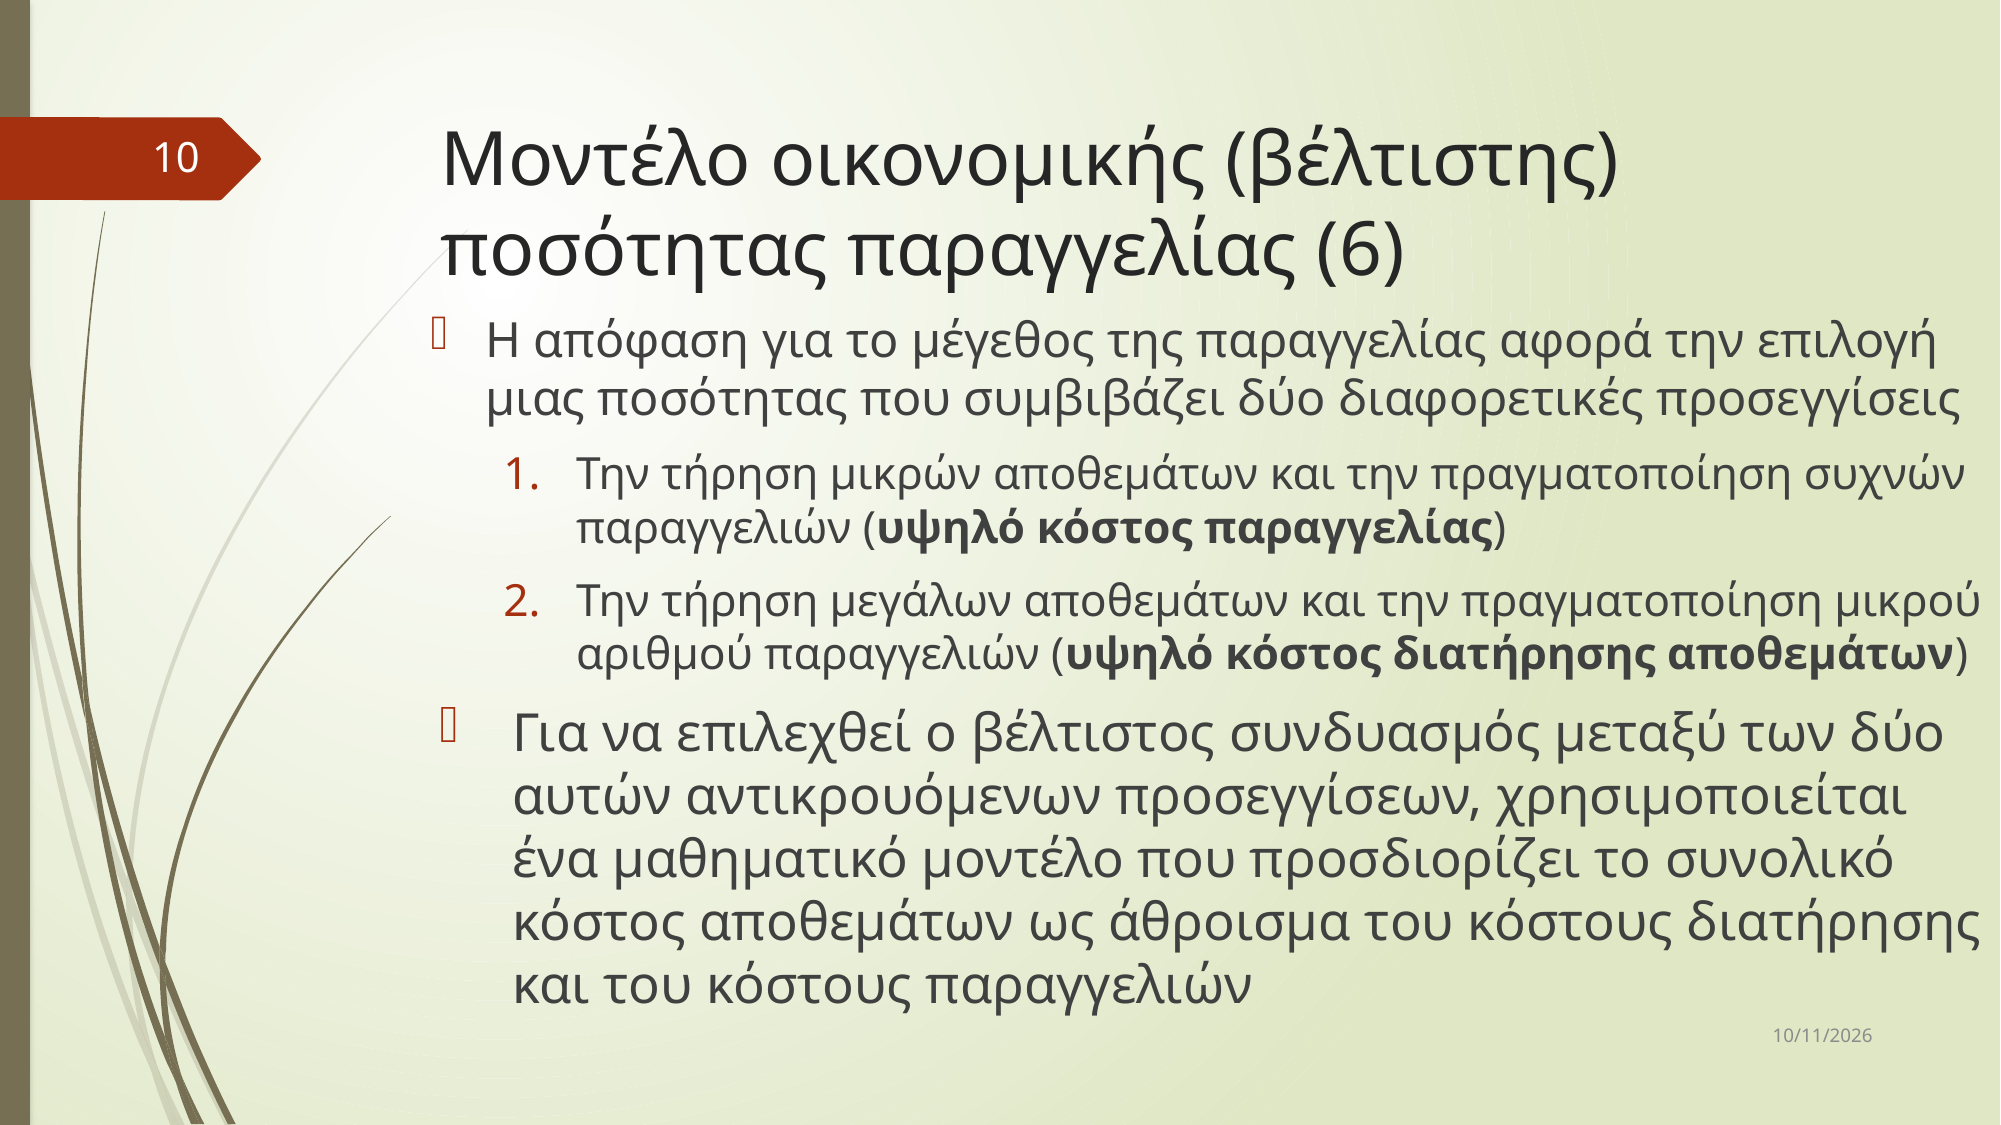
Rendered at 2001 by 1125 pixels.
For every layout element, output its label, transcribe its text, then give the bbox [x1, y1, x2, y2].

list Η απόφαση για το μέγεθος της παραγγελίας αφορά την επιλογή μιας ποσότητας που συμβιβάζει δύο διαφορετικές προσεγγίσεις Την τήρηση μικρών αποθεμάτων και την πραγματοποίηση συχνών παραγγελιών (υψηλό κόστος παραγγελίας) Την τήρηση μεγάλων αποθεμάτων και την πραγματοποίηση μικρού αριθμού παραγγελιών (υψηλό κόστος διατήρησης αποθεμάτων) Για να επιλεχθεί ο βέλτιστος συνδυασμός μεταξύ των δύο αυτών αντικρουόμενων προσεγγίσεων, χρησιμοποιείται ένα μαθηματικό μοντέλο που προσδιορίζει το συνολικό κόστος αποθεμάτων ως άθροισμα του κόστους διατήρησης και του κόστους παραγγελιών [415, 301, 2000, 1113]
title Μοντέλο οικονομικής (βέλτιστης) ποσότητας παραγγελίας (6) [425, 102, 1888, 301]
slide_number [1699, 1005, 1888, 1067]
slide_number 10 [87, 129, 216, 190]
